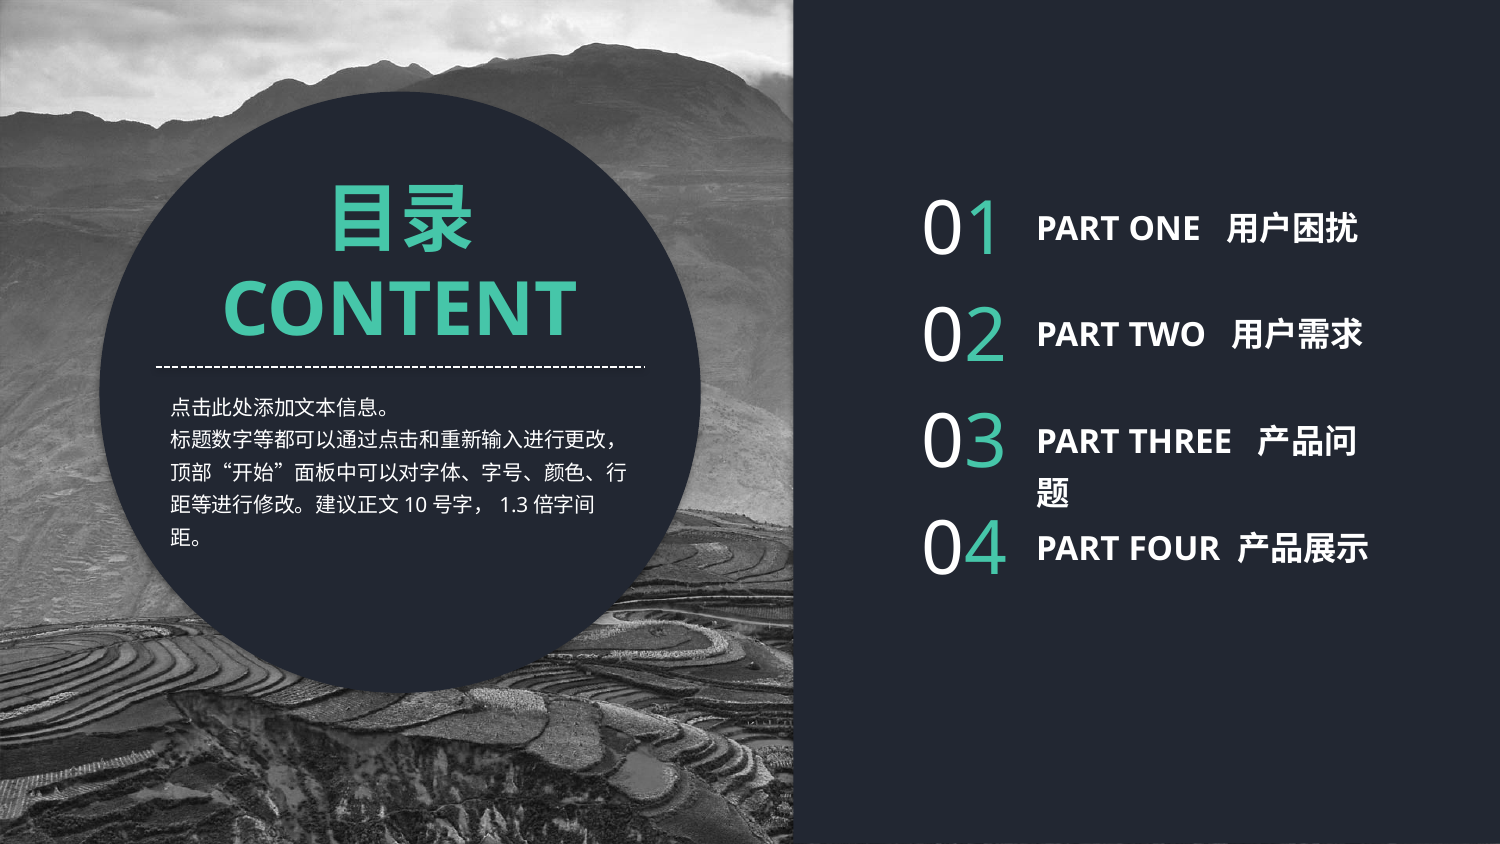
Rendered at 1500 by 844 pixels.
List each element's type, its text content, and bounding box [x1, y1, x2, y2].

text_box PART FOUR 产品展示 [1023, 507, 1402, 575]
text_box PART ONE 用户困扰 [1023, 187, 1402, 255]
text_box [98, 90, 702, 694]
picture [0, 0, 793, 844]
text_box 02 [906, 278, 1023, 384]
text_box PART TWO 用户需求 [1023, 294, 1402, 361]
text_box 点击此处添加文本信息。 标题数字等都可以通过点击和重新输入进行更改，顶部“开始”面板中可以对字体、字号、颜色、行距等进行修改。建议正文10号字，1.3倍字间距。 [155, 379, 645, 557]
text_box [793, 0, 1500, 844]
text_box PART THREE 产品问题 [1021, 400, 1402, 507]
text_box 01 [906, 172, 1023, 277]
text_box 03 [906, 385, 1023, 491]
text_box 目录 CONTENT [206, 162, 594, 358]
text_box 04 [906, 492, 1023, 597]
